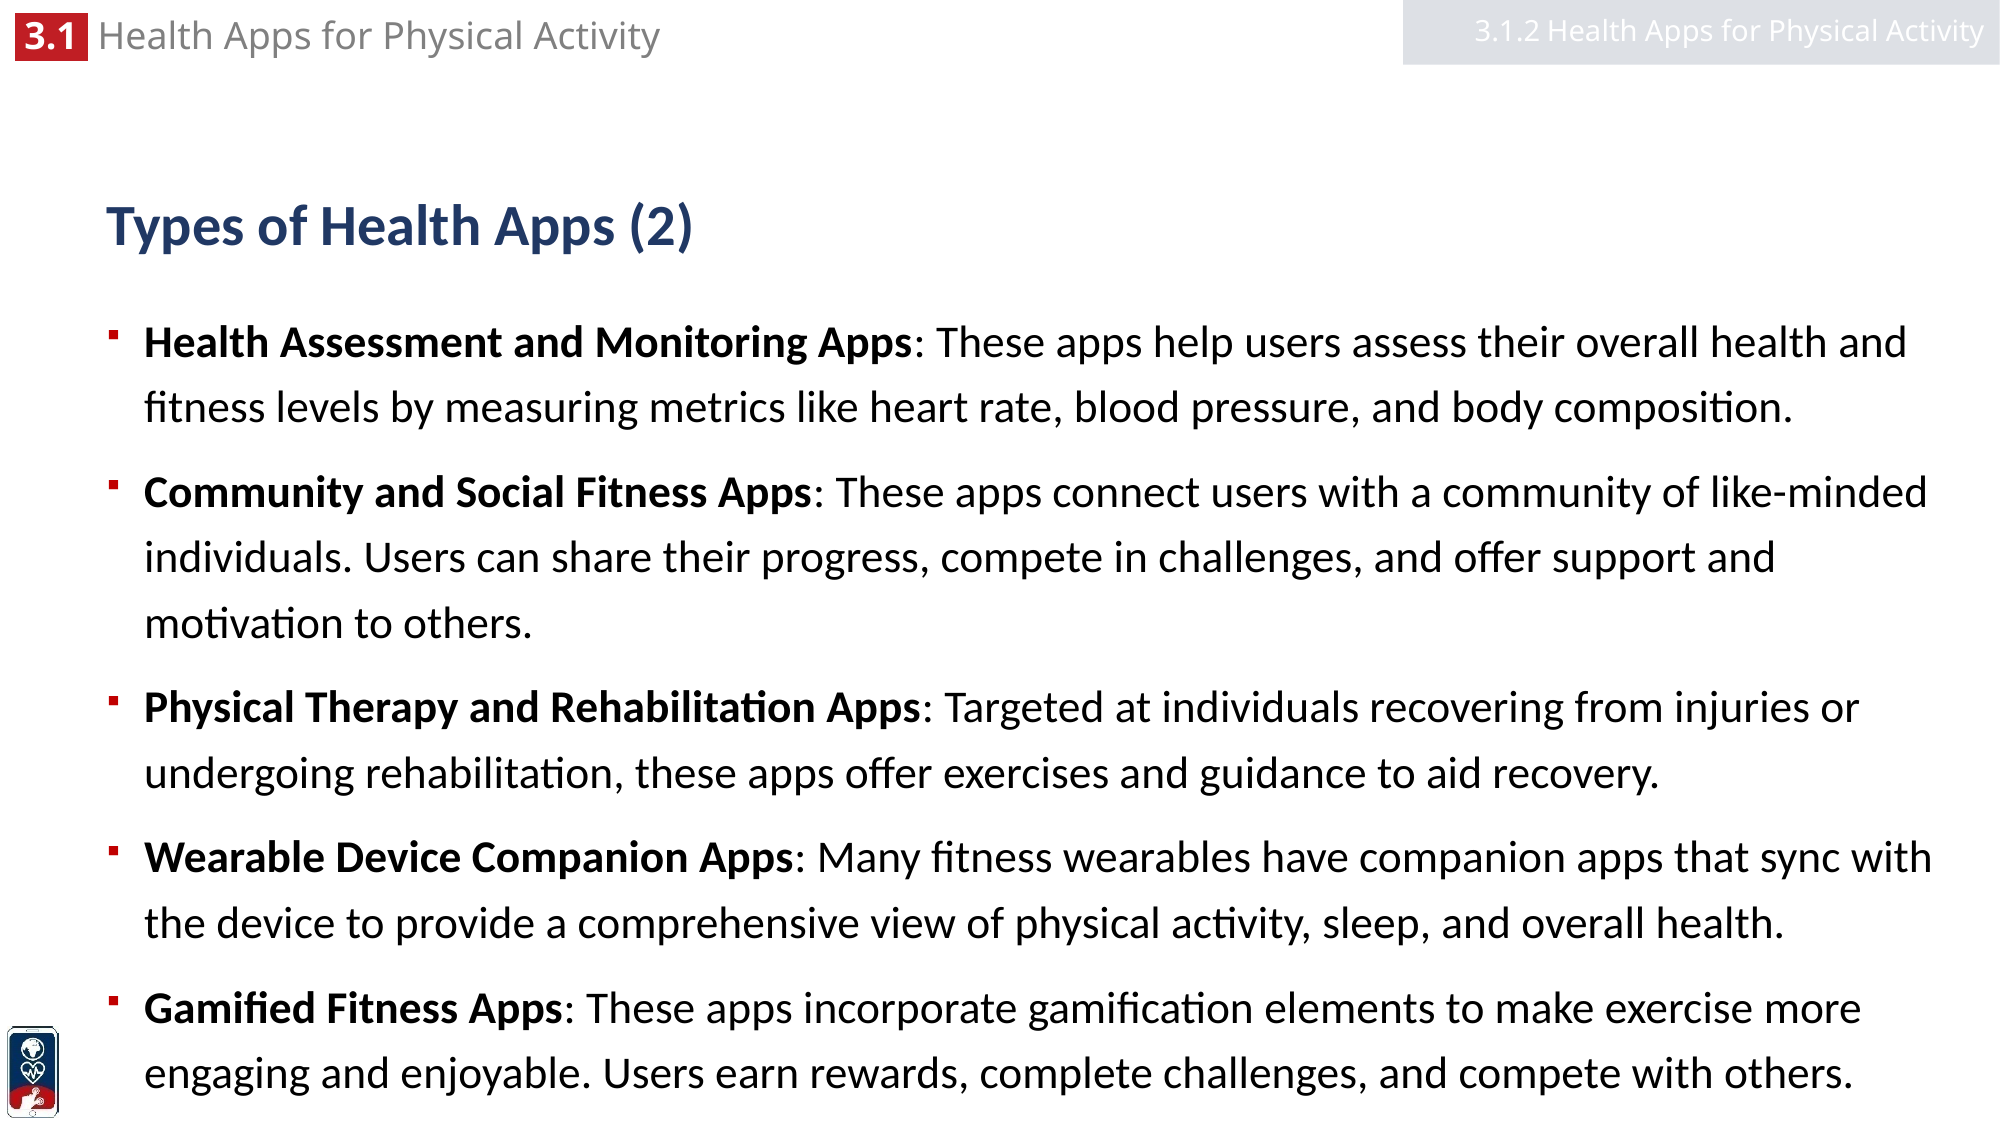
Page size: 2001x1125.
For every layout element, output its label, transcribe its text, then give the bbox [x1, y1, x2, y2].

list Health Assessment and Monitoring Apps: These apps help users assess their overall health and fitness levels by measuring metrics like heart rate, blood pressure, and body composition. Community and Social Fitness Apps: These apps connect users with a community of like-minded individuals. Users can share their progress, compete in challenges, and offer support and motivation to others. Physical Therapy and Rehabilitation Apps: Targeted at individuals recovering from injuries or undergoing rehabilitation, these apps offer exercises and guidance to aid recovery. Wearable Device Companion Apps: Many fitness wearables have companion apps that sync with the device to provide a comprehensive view of physical activity, sleep, and overall health. Gamified Fitness Apps: These apps incorporate gamification elements to make exercise more engaging and enjoyable. Users earn rewards, complete challenges, and compete with others. [91, 293, 1986, 1125]
text_box 3.1.2 Health Apps for Physical Activity [1403, 0, 2000, 65]
title Types of Health Apps (2) [91, 177, 1906, 277]
picture [7, 1026, 59, 1118]
